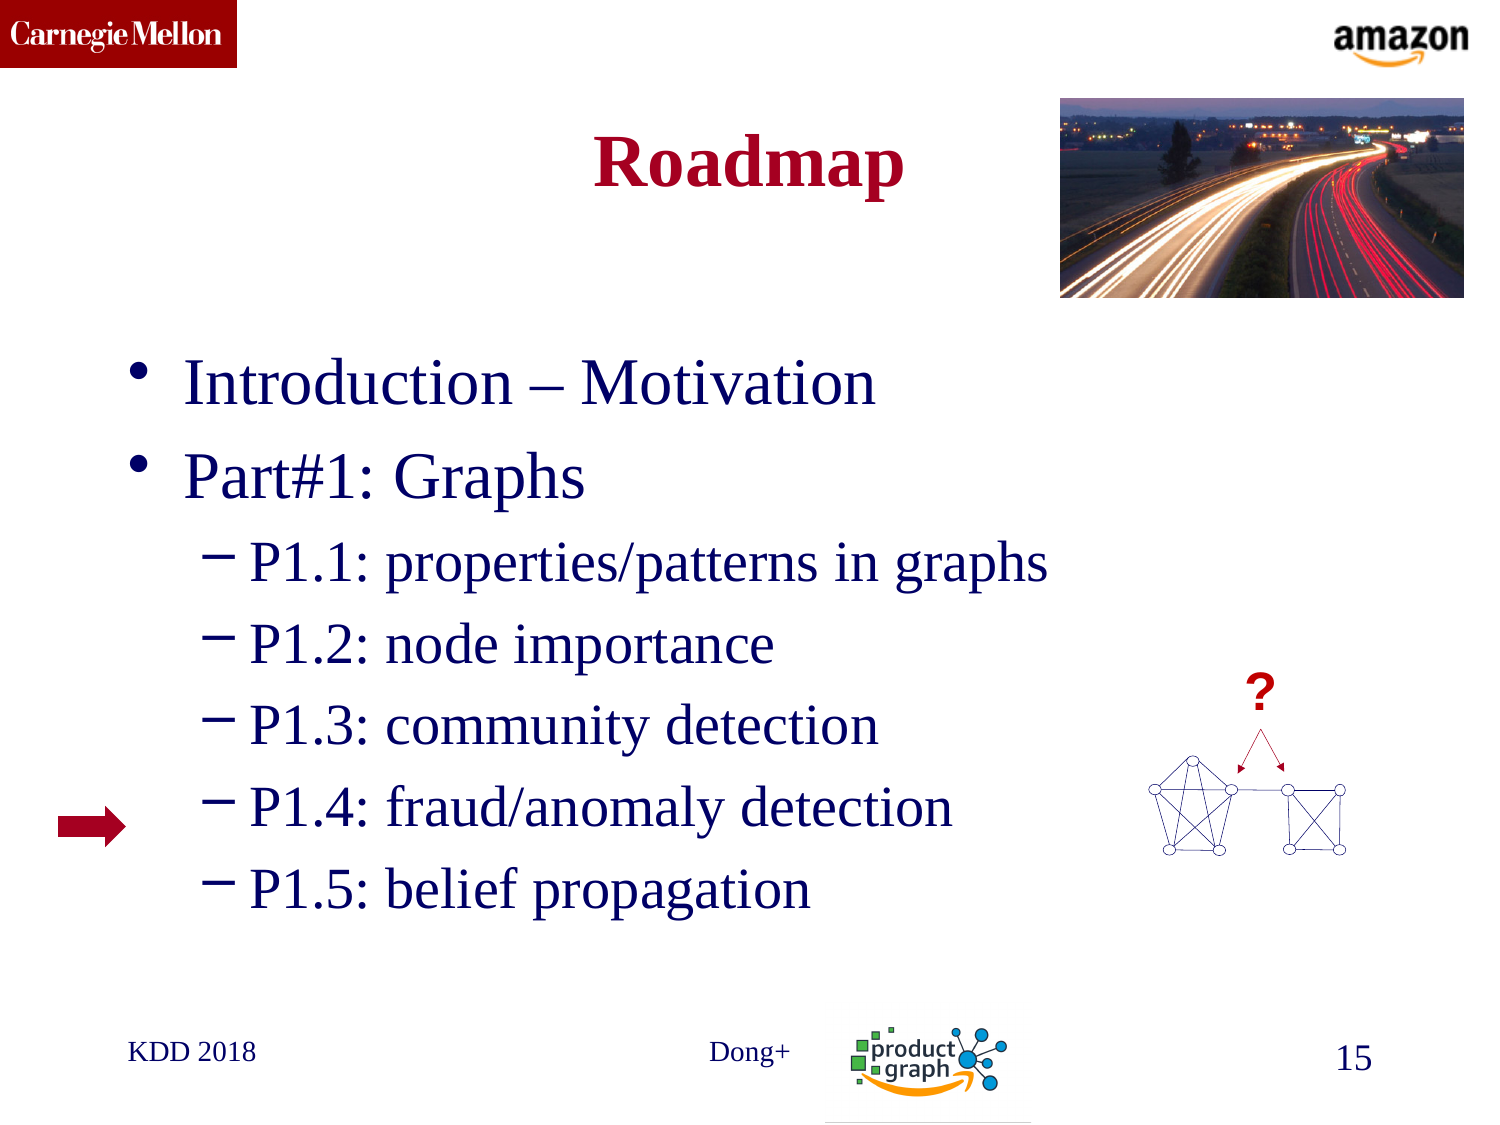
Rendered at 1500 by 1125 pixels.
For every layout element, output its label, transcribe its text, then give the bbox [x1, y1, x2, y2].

picture [1060, 98, 1464, 299]
slide_number KDD 2018 [112, 1024, 426, 1101]
text_box [58, 805, 126, 848]
text_box ? [1229, 649, 1293, 729]
slide_number 15 [1074, 1024, 1388, 1101]
picture [0, 0, 237, 68]
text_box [1260, 729, 1285, 772]
footer Dong+ [512, 1024, 988, 1101]
title Roadmap [112, 99, 1058, 213]
picture [1322, 4, 1484, 88]
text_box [1148, 755, 1346, 856]
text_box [1237, 729, 1259, 774]
list Introduction – Motivation Part#1: Graphs P1.1: properties/patterns in graphs P1.2: node importance P1.3: community detection P1.4: fraud/anomaly detection P1.5: belief propagation [112, 237, 1388, 1001]
